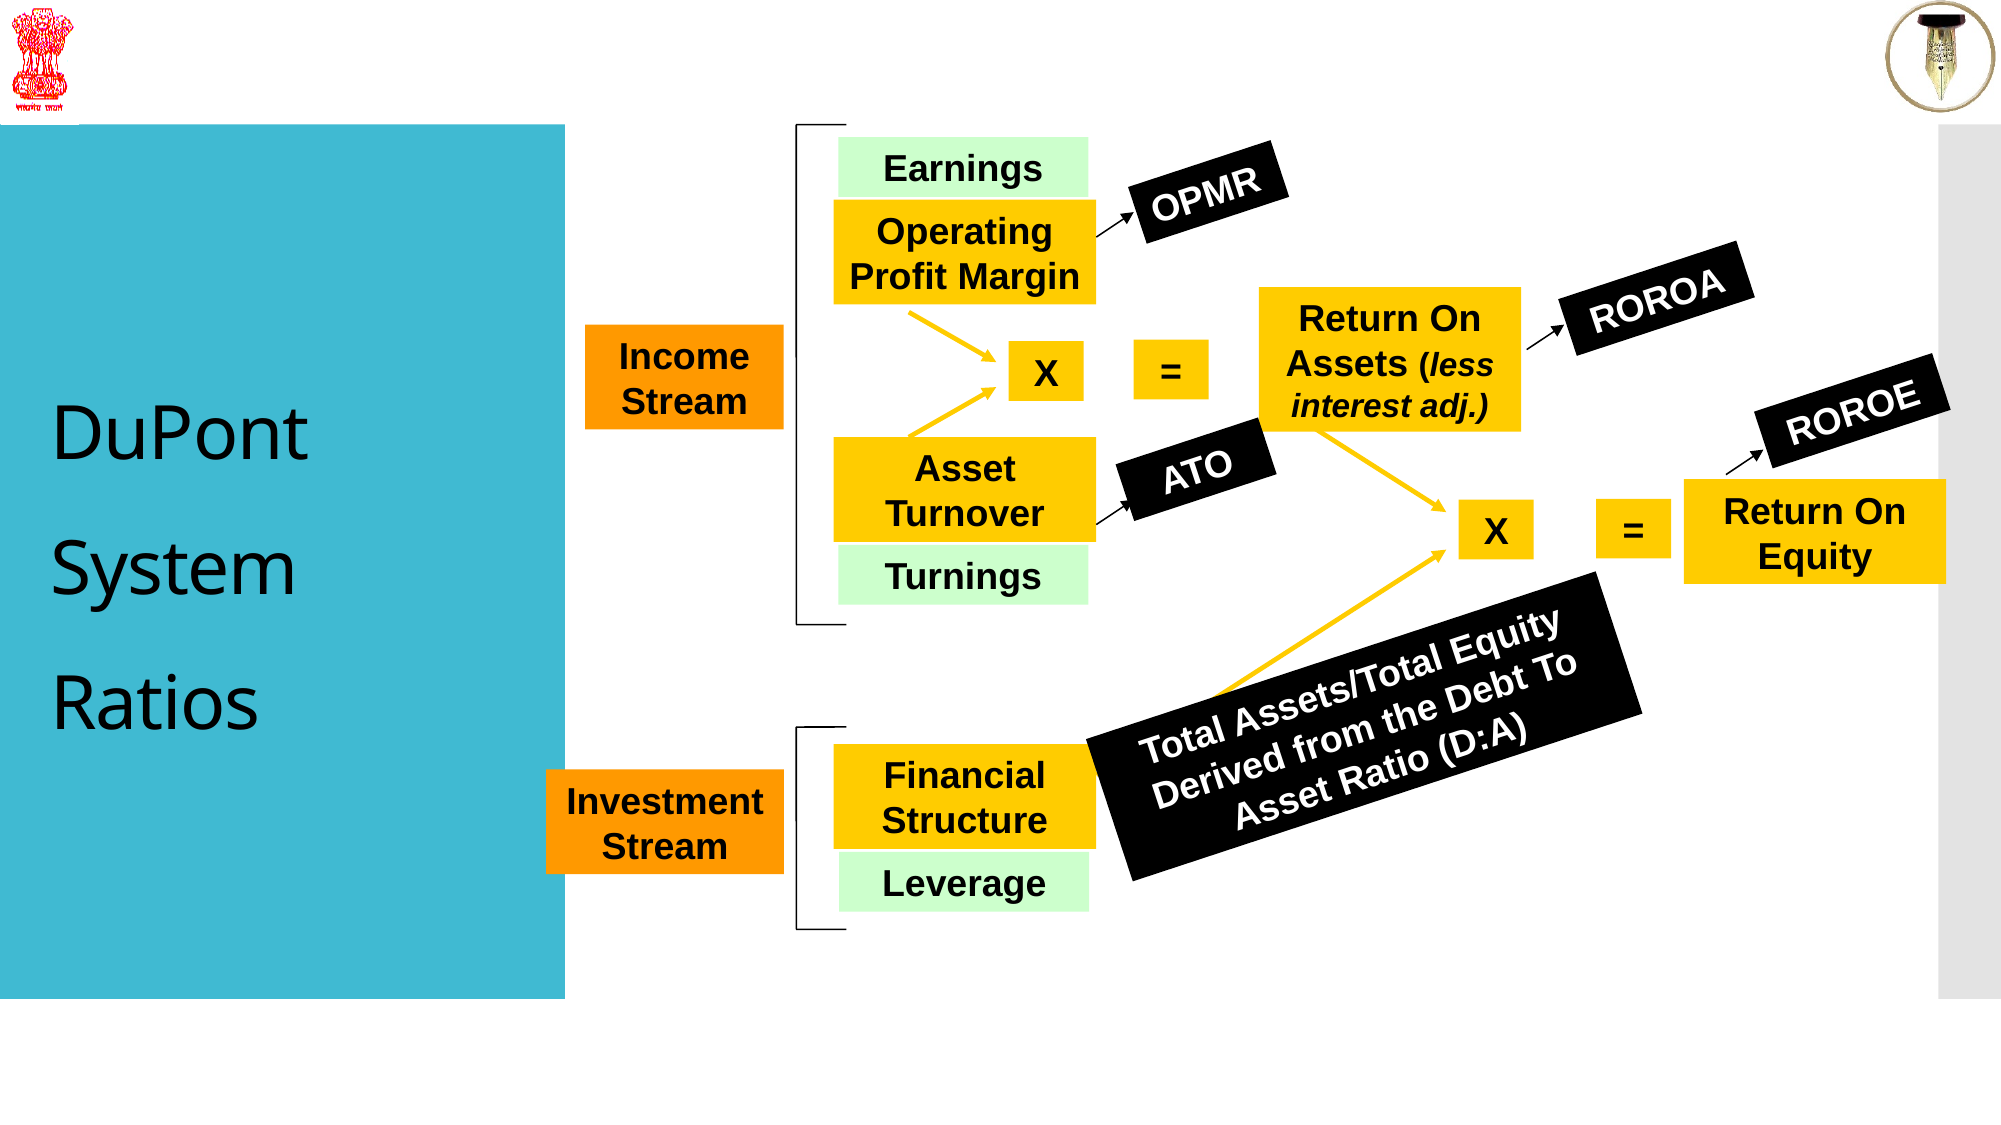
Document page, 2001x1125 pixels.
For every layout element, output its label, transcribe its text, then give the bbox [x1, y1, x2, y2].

text_box [1308, 424, 1447, 513]
text_box = [1596, 498, 1672, 559]
text_box [908, 312, 997, 363]
text_box [1725, 449, 1764, 475]
text_box ATO [1115, 417, 1277, 522]
text_box Investment Stream [546, 769, 784, 875]
text_box = [1133, 339, 1209, 400]
text_box ROROE [1753, 353, 1951, 469]
text_box [1526, 324, 1565, 350]
picture [1884, 0, 1996, 113]
text_box OPMR [1128, 140, 1290, 244]
text_box [908, 387, 997, 438]
text_box Earnings [847, 137, 1089, 197]
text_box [0, 0, 79, 125]
text_box Return On Equity [1683, 479, 1947, 584]
text_box [1096, 212, 1134, 238]
text_box [1221, 549, 1447, 694]
text_box Asset Turnover [847, 437, 1097, 542]
text_box Income Stream [585, 324, 784, 430]
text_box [795, 124, 847, 625]
text_box Operating Profit Margin [847, 199, 1097, 305]
text_box Financial Structure [847, 744, 1097, 849]
text_box X [1008, 341, 1084, 401]
text_box ROROA [1558, 240, 1755, 356]
text_box [1096, 499, 1134, 525]
text_box X [1458, 499, 1534, 560]
text_box Leverage [847, 851, 1090, 912]
text_box Return On Assets (less interest adj.) [1258, 287, 1522, 432]
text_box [795, 726, 847, 930]
text_box Turnings [847, 544, 1089, 605]
text_box Total Assets/Total Equity Derived from the Debt To Asset Ratio (D:A) [1085, 571, 1643, 882]
title DuPont System Ratios [35, 164, 519, 920]
